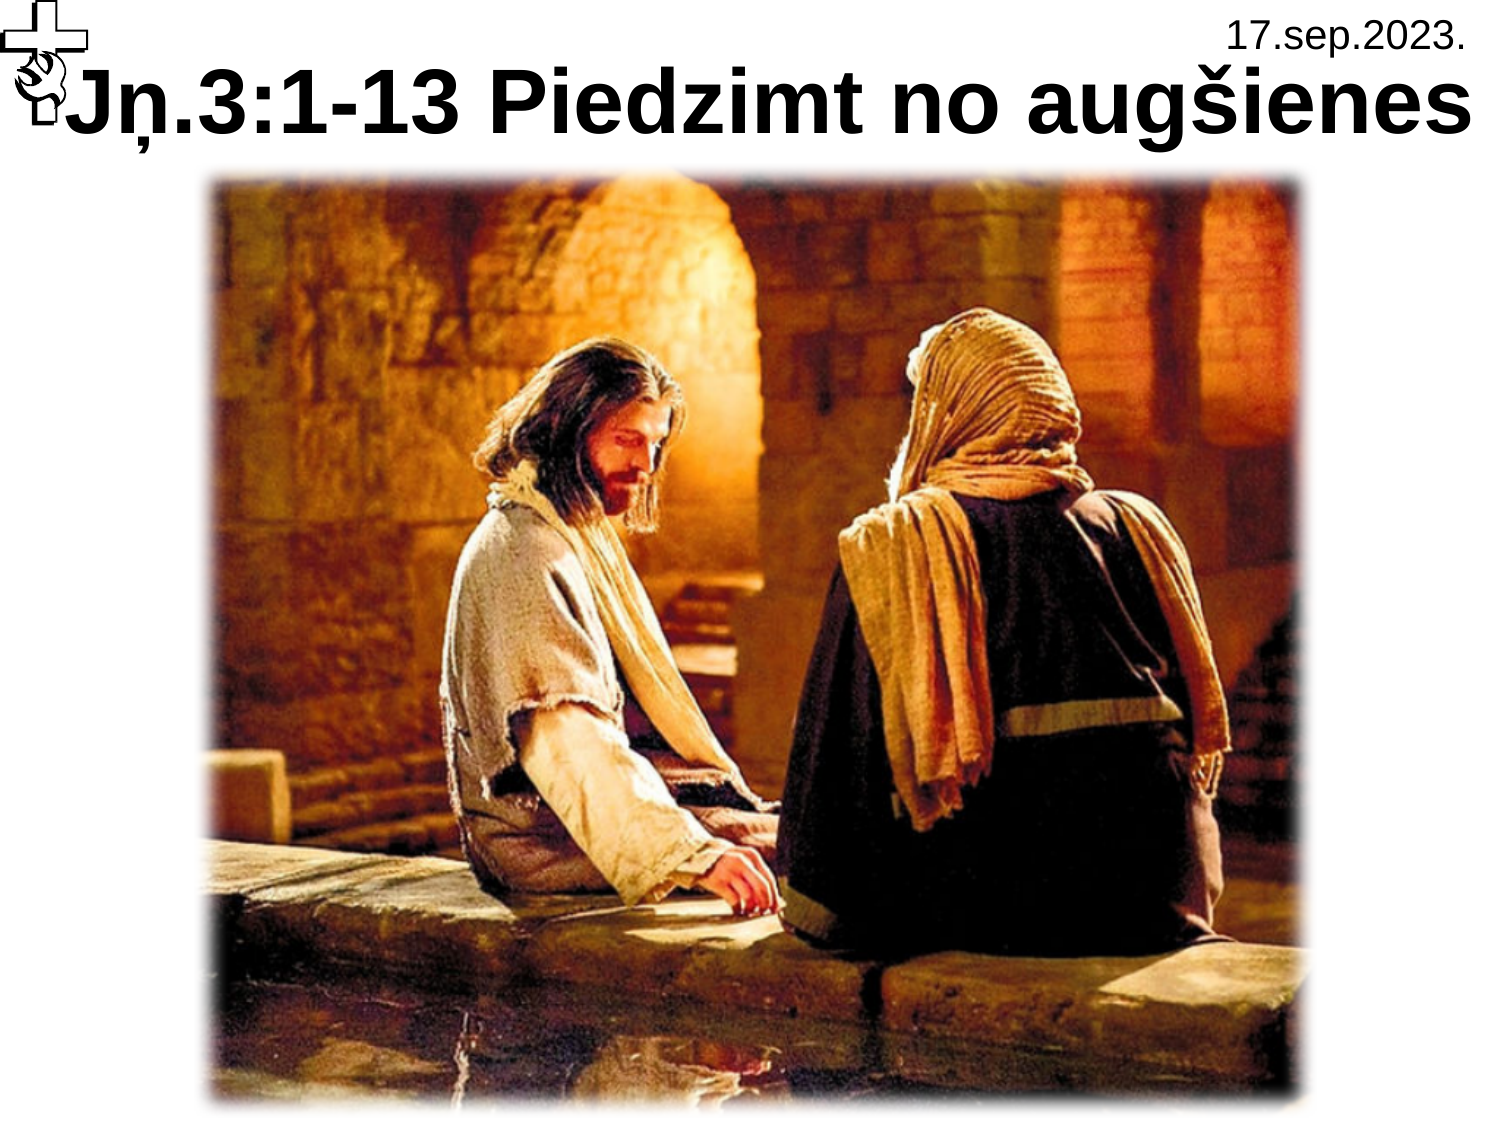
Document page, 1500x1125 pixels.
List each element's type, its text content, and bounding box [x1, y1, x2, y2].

title Jņ.3:1-13 Piedzimt no augšienes [41, 8, 1500, 185]
picture [194, 163, 1318, 1118]
picture [0, 0, 89, 126]
text_box 17.sep.2023. [1210, 0, 1500, 65]
